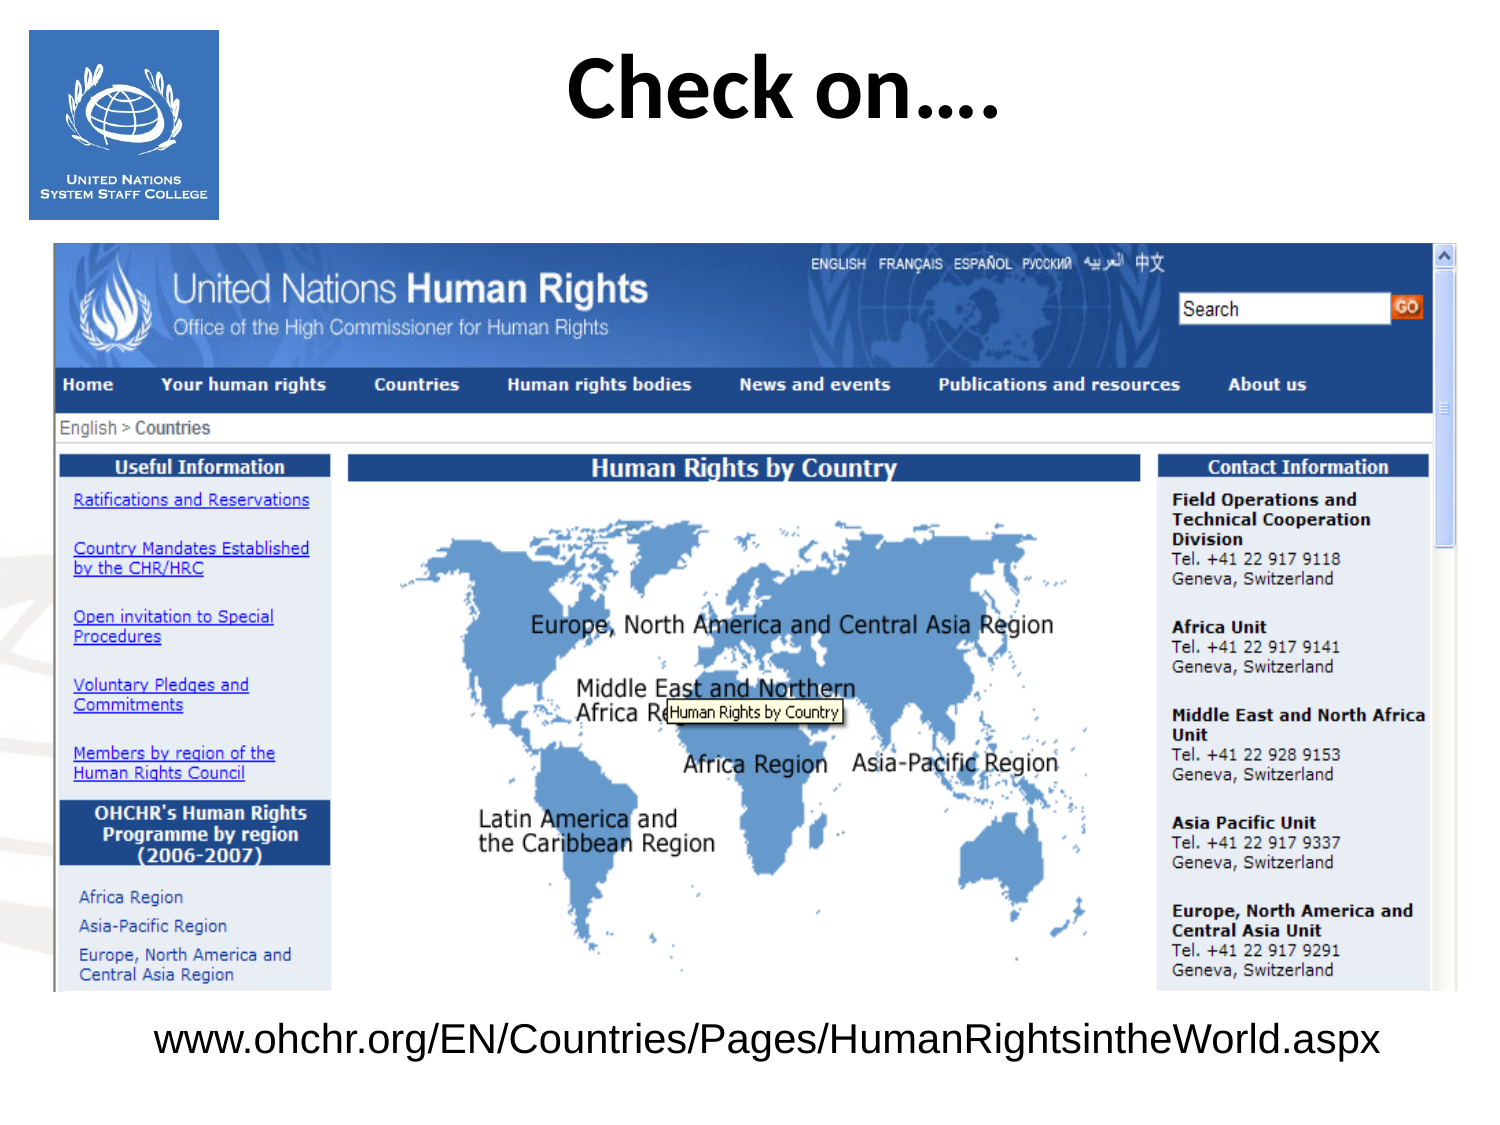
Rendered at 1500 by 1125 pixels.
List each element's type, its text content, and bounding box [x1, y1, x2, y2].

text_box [52, 243, 1471, 1083]
text_box …Status of ratification …Whether a Country’s pledge to the HRC exists …Recent Treaty Body concluding observations …Recent State reports to Treaty Bodies …Recent visits of Special Rapporteurs or statements and communications on the country …Calendar of upcoming events and SP country visits …Recent outputs of monitoring mechanisms of specialized agency instruments (e.g. ILO supervisory bodies) [57, 149, 1483, 1003]
picture [29, 30, 147, 220]
title Check on…. [147, 18, 1424, 207]
